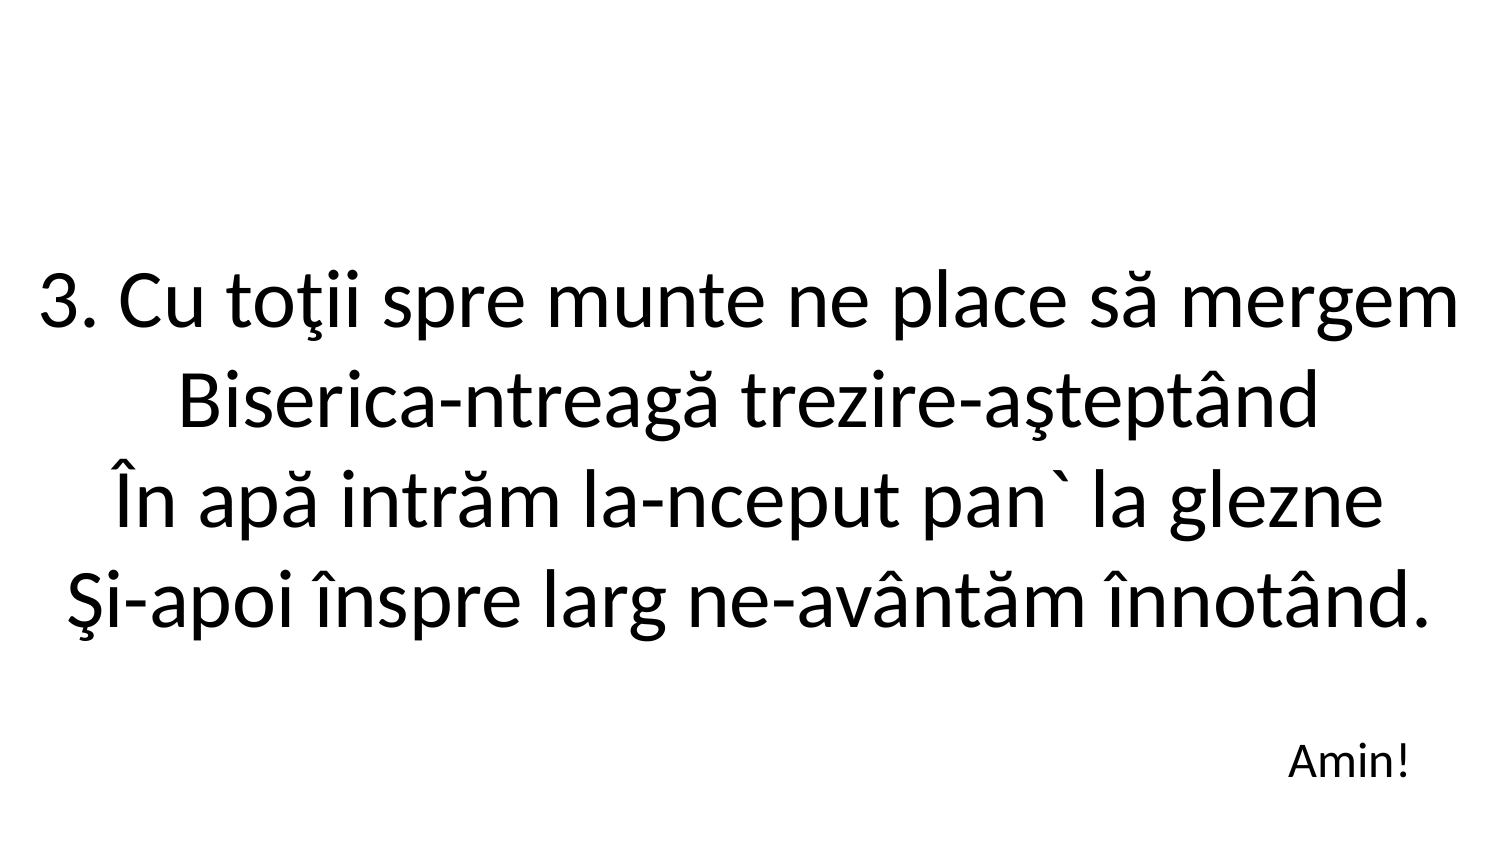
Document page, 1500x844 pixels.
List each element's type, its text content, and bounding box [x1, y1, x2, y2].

text_box Amin! [1273, 674, 1427, 795]
text_box 3. Cu toţii spre munte ne place să mergem Biserica-ntreagă trezire-aşteptând În apă intrăm la-nceput pan` la glezne Şi-apoi înspre larg ne-avântăm înnotând. [22, 192, 1478, 652]
